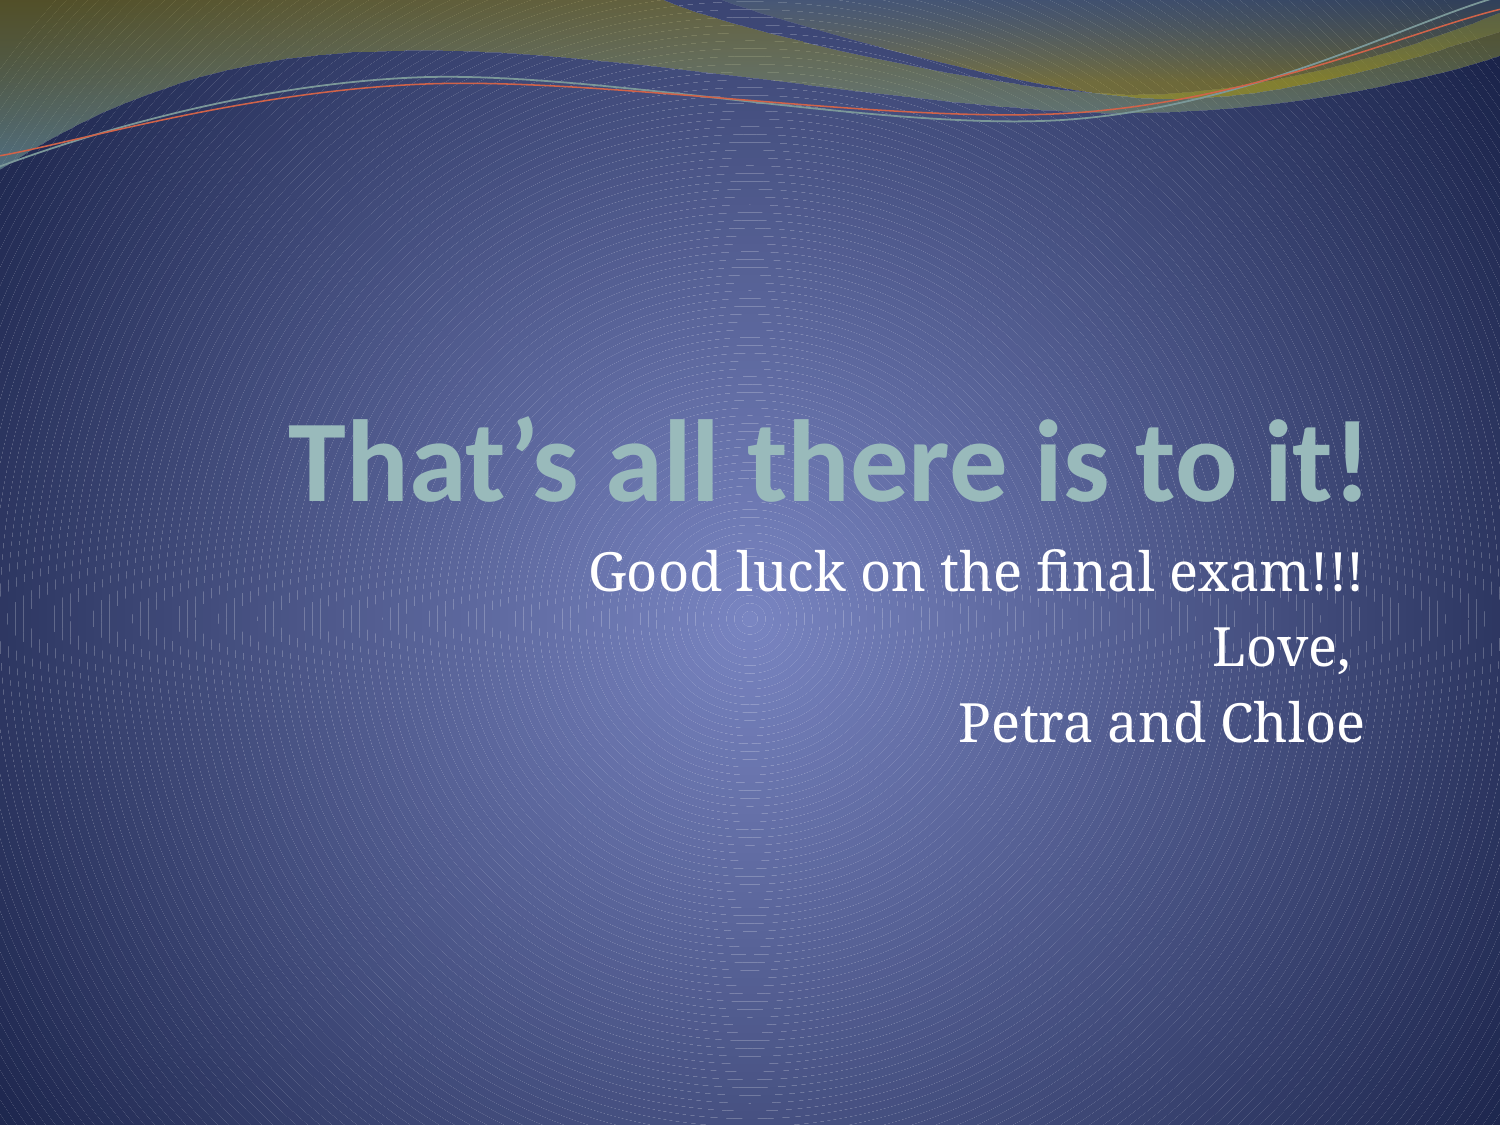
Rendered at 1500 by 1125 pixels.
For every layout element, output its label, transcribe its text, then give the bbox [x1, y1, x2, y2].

subtitle Good luck on the final exam!!! Love, Petra and Chloe [87, 529, 1376, 818]
title That’s all there is to it! [87, 224, 1376, 525]
